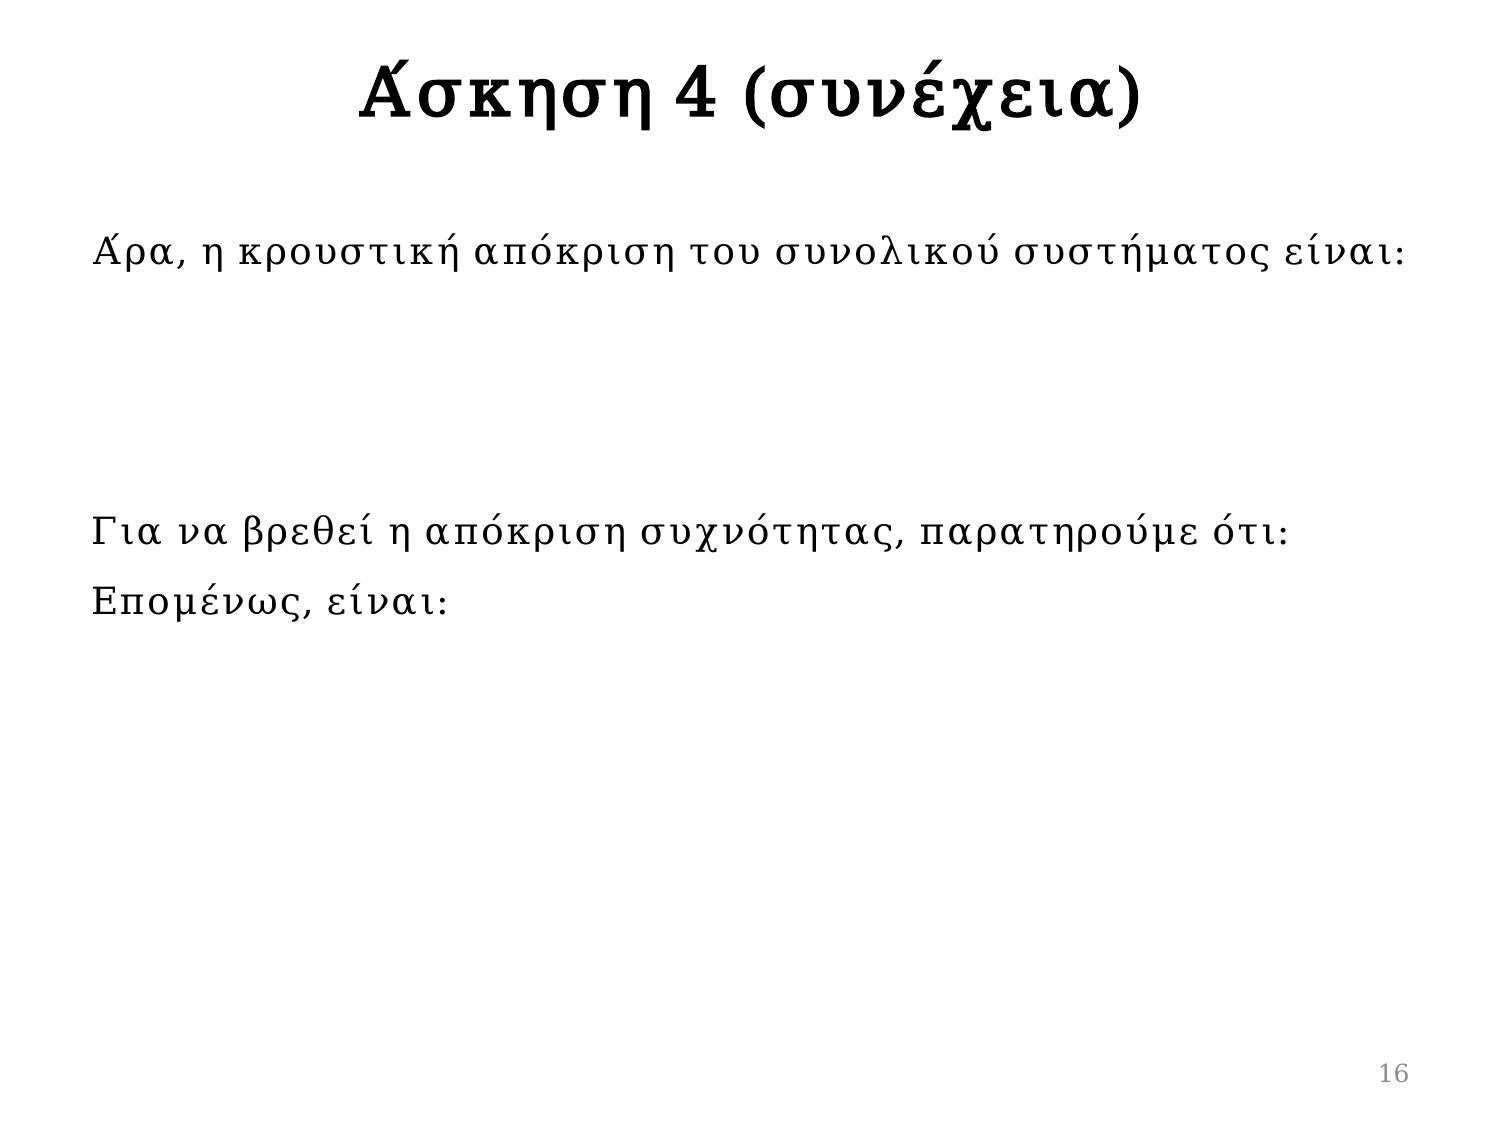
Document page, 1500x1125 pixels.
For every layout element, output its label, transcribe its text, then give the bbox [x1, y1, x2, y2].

slide_number 16 [1222, 1042, 1425, 1103]
title Άσκηση 4 (συνέχεια) [75, 19, 1425, 159]
